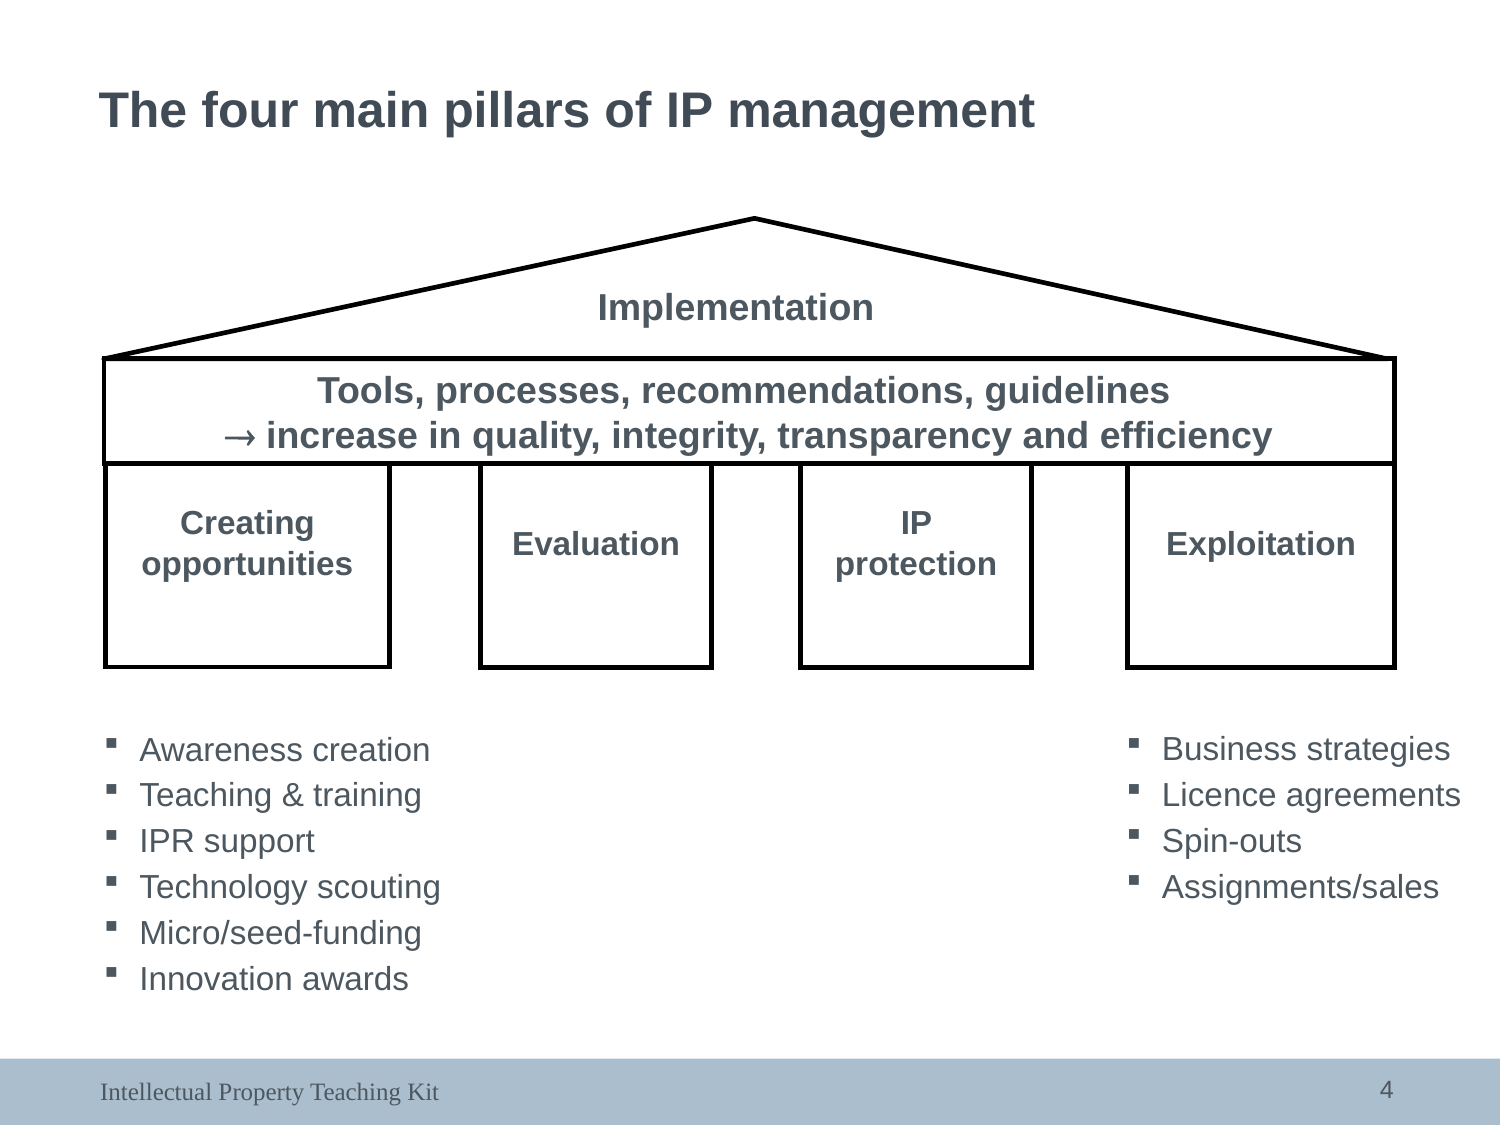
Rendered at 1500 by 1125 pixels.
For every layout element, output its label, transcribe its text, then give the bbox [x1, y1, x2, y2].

text_box 4 [1269, 1070, 1394, 1106]
title The four main pillars of IP management [98, 77, 1399, 155]
text_box IP protection [800, 464, 1032, 668]
footer Intellectual Property Teaching Kit [100, 1074, 988, 1125]
text_box Awareness creation Teaching & training IPR support Technology scouting Micro/seed-funding Innovation awards [89, 714, 597, 1005]
text_box [880, 243, 1388, 356]
text_box Exploitation [1127, 464, 1395, 668]
text_box Implementation [582, 275, 890, 336]
text_box [101, 216, 1390, 361]
text_box [112, 243, 625, 354]
text_box [112, 464, 1388, 1082]
text_box Evaluation [480, 464, 712, 668]
text_box Creating opportunities [105, 464, 390, 667]
text_box Tools, processes, recommendations, guidelines  increase in quality, integrity, transparency and efficiency [103, 358, 1395, 464]
text_box Business strategies Licence agreements Spin-outs Assignments/sales [1111, 714, 1500, 913]
